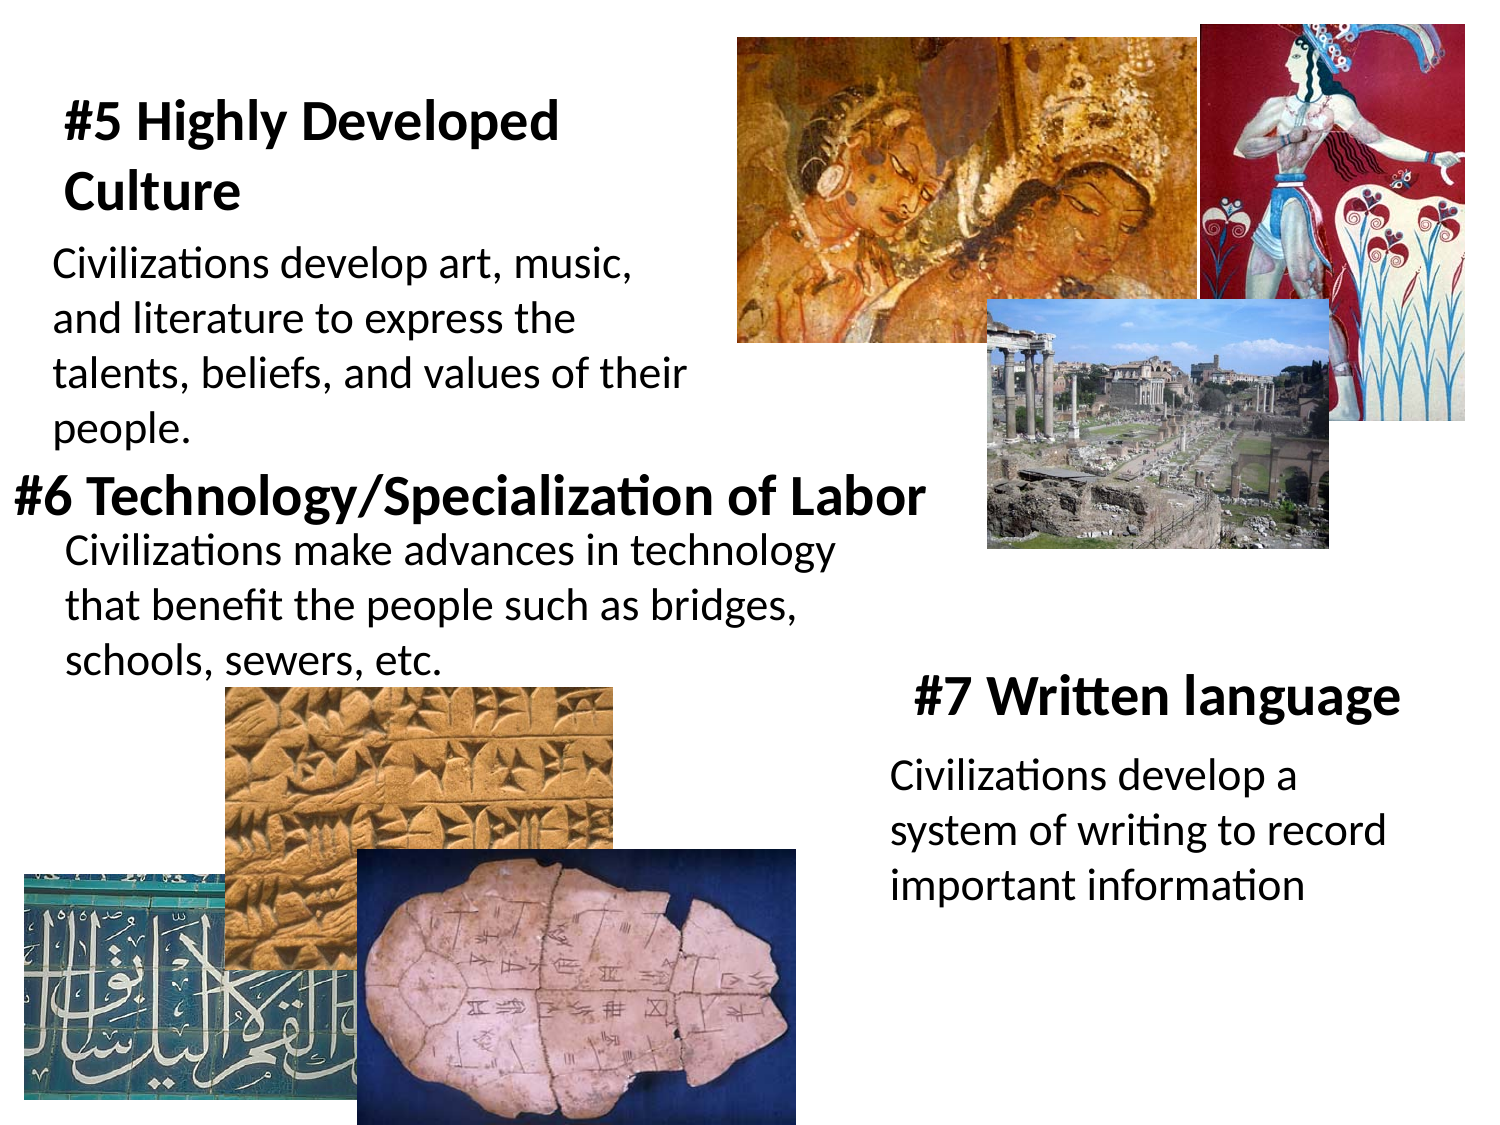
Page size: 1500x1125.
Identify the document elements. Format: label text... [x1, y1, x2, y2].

text_box Civilizations develop a system of writing to record important information [875, 737, 1450, 918]
picture [737, 24, 1465, 549]
text_box #7 Written language [900, 650, 1450, 735]
picture [24, 687, 796, 1125]
text_box Civilizations develop art, music, and literature to express the talents, beliefs, and values of their people. [37, 224, 725, 450]
text_box #6 Technology/Specialization of Labor [0, 450, 963, 535]
text_box #5 Highly Developed Culture [50, 74, 700, 224]
text_box Civilizations make advances in technology that benefit the people such as bridges, schools, sewers, etc. [50, 512, 900, 693]
